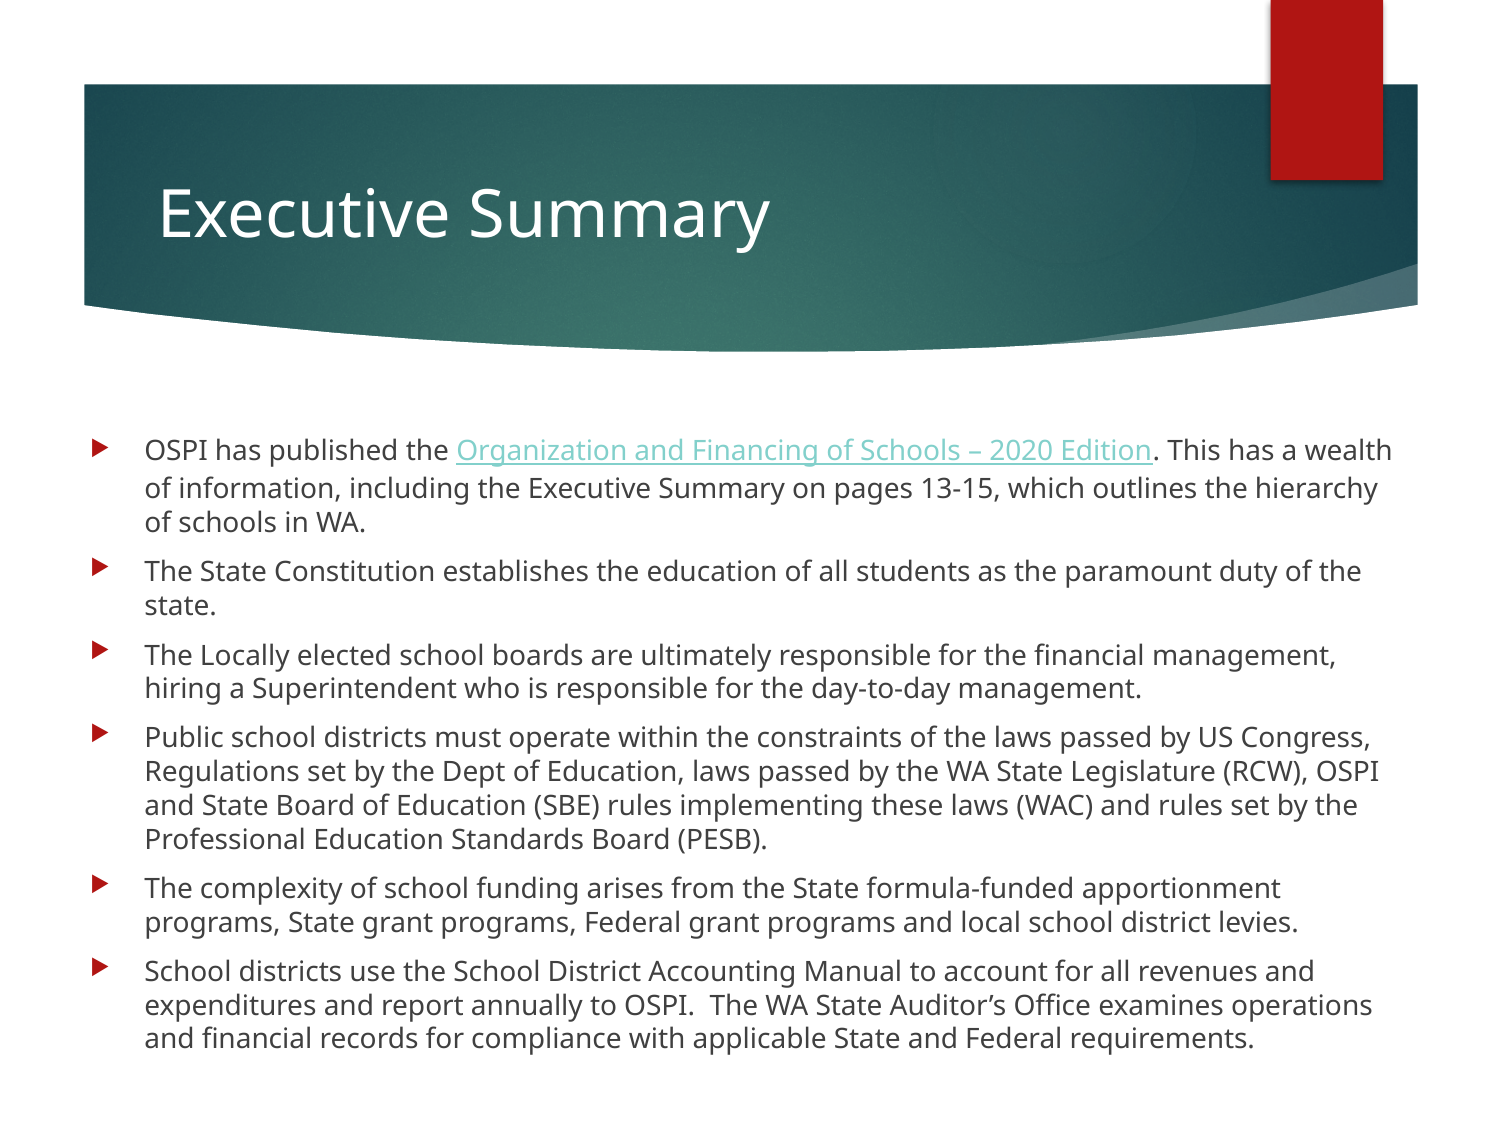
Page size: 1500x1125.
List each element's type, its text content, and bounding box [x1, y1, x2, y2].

title Executive Summary [142, 152, 1183, 269]
list OSPI has published the Organization and Financing of Schools – 2020 Edition. This has a wealth of information, including the Executive Summary on pages 13-15, which outlines the hierarchy of schools in WA. The State Constitution establishes the education of all students as the paramount duty of the state. The Locally elected school boards are ultimately responsible for the financial management, hiring a Superintendent who is responsible for the day-to-day management. Public school districts must operate within the constraints of the laws passed by US Congress, Regulations set by the Dept of Education, laws passed by the WA State Legislature (RCW), OSPI and State Board of Education (SBE) rules implementing these laws (WAC) and rules set by the Professional Education Standards Board (PESB). The complexity of school funding arises from the State formula-funded apportionment programs, State grant programs, Federal grant programs and local school district levies. School districts use the School District Accounting Manual to account for all revenues and expenditures and report annually to OSPI. The WA State Auditor’s Office examines operations and financial records for compliance with applicable State and Federal requirements. [75, 425, 1413, 1075]
